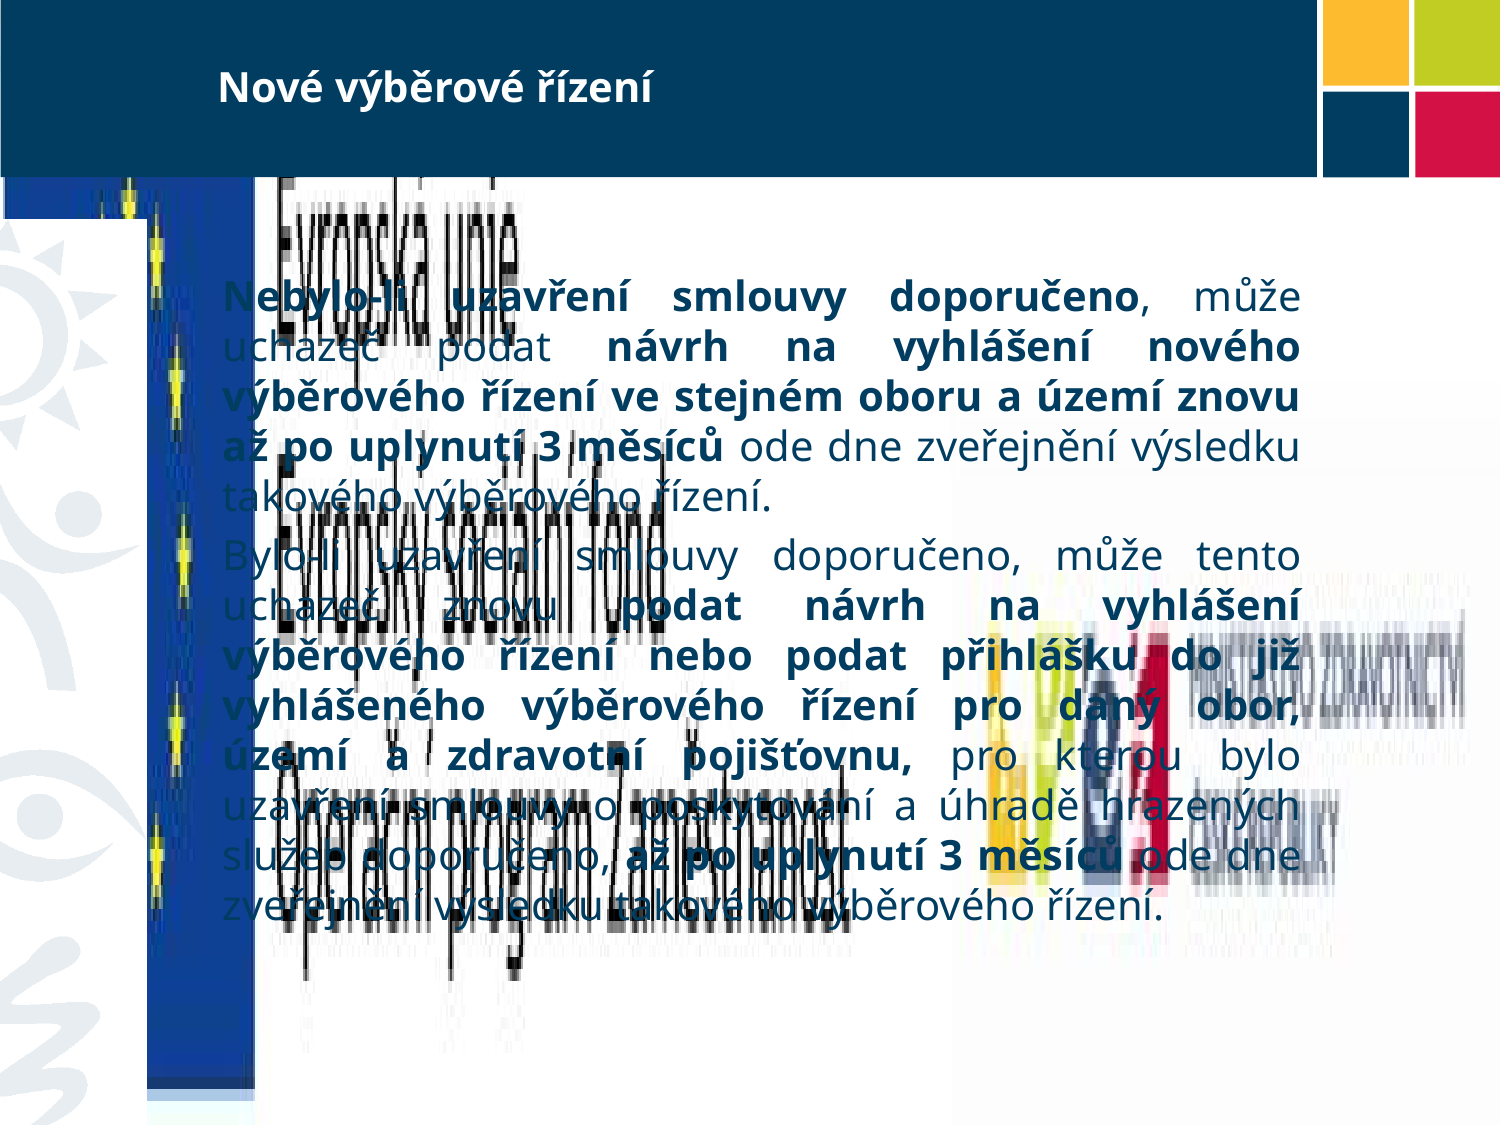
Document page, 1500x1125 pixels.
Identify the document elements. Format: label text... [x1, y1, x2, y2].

list Nebylo-li uzavření smlouvy doporučeno, může uchazeč podat návrh na vyhlášení nového výběrového řízení ve stejném oboru a území znovu až po uplynutí 3 měsíců ode dne zveřejnění výsledku takového výběrového řízení. Bylo-li uzavření smlouvy doporučeno, může tento uchazeč znovu podat návrh na vyhlášení výběrového řízení nebo podat přihlášku do již vyhlášeného výběrového řízení pro daný obor, území a zdravotní pojišťovnu, pro kterou bylo uzavření smlouvy o poskytování a úhradě hrazených služeb doporučeno, až po uplynutí 3 měsíců ode dne zveřejnění výsledku takového výběrového řízení. [202, 262, 1317, 929]
title Nové výběrové řízení [202, 0, 1317, 173]
picture [0, 0, 1500, 1125]
